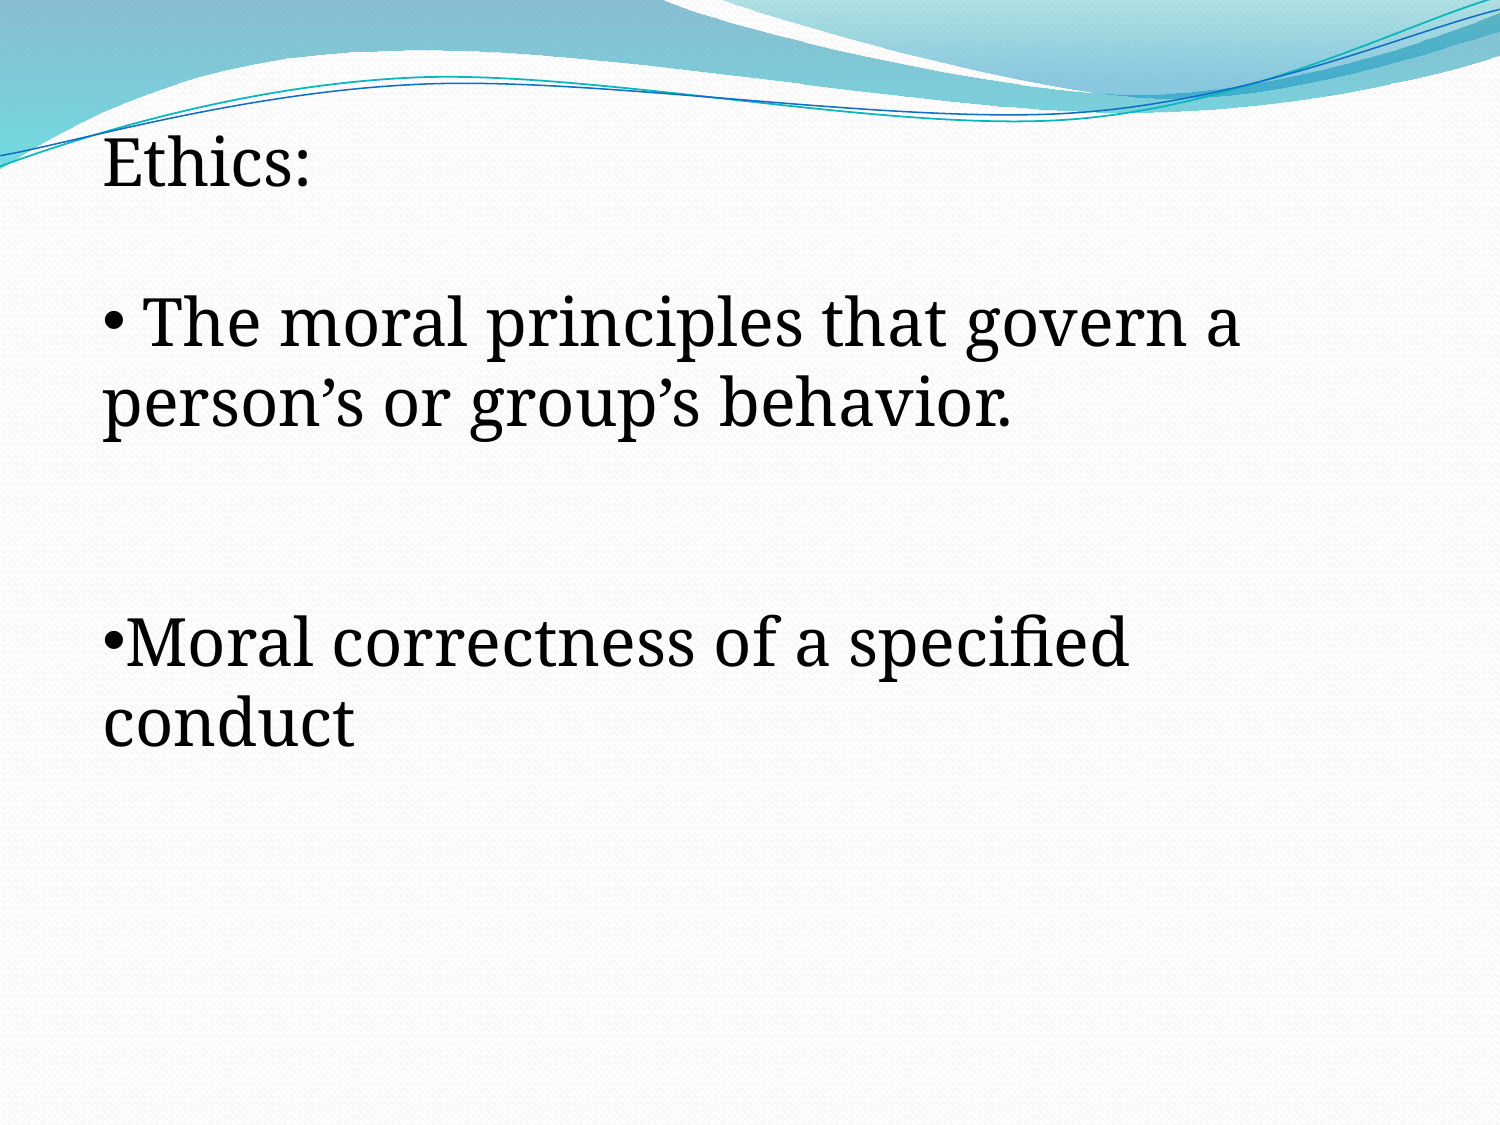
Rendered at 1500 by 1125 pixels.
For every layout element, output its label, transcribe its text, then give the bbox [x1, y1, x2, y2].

text_box Ethics: The moral principles that govern a person’s or group’s behavior. Moral correctness of a specified conduct [87, 112, 1413, 927]
